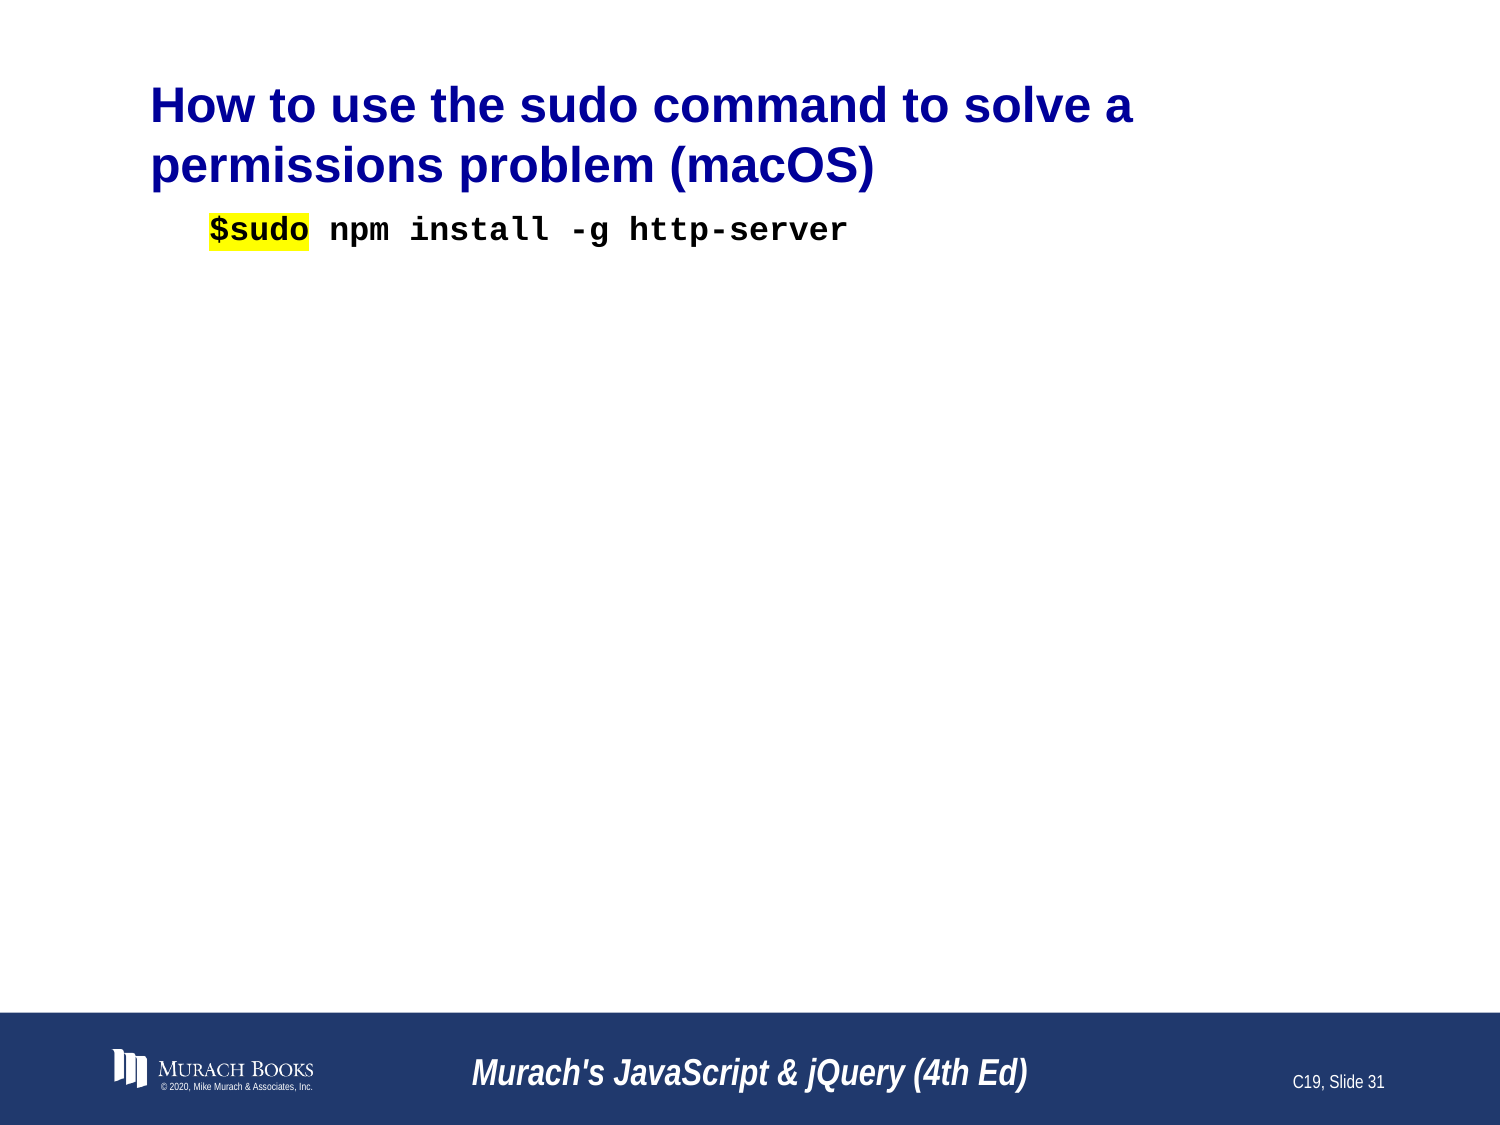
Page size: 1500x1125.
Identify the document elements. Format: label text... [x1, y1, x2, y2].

title How to use the sudo command to solve a permissions problem (macOS) [150, 72, 1350, 194]
list $sudo npm install -g http-server [137, 200, 1350, 1000]
slide_number C19, Slide 31 [1087, 1025, 1400, 1100]
slide_number Murach's JavaScript & jQuery (4th Ed) [463, 1025, 1050, 1100]
footer © 2020, Mike Murach & Associates, Inc. [12, 1025, 463, 1100]
